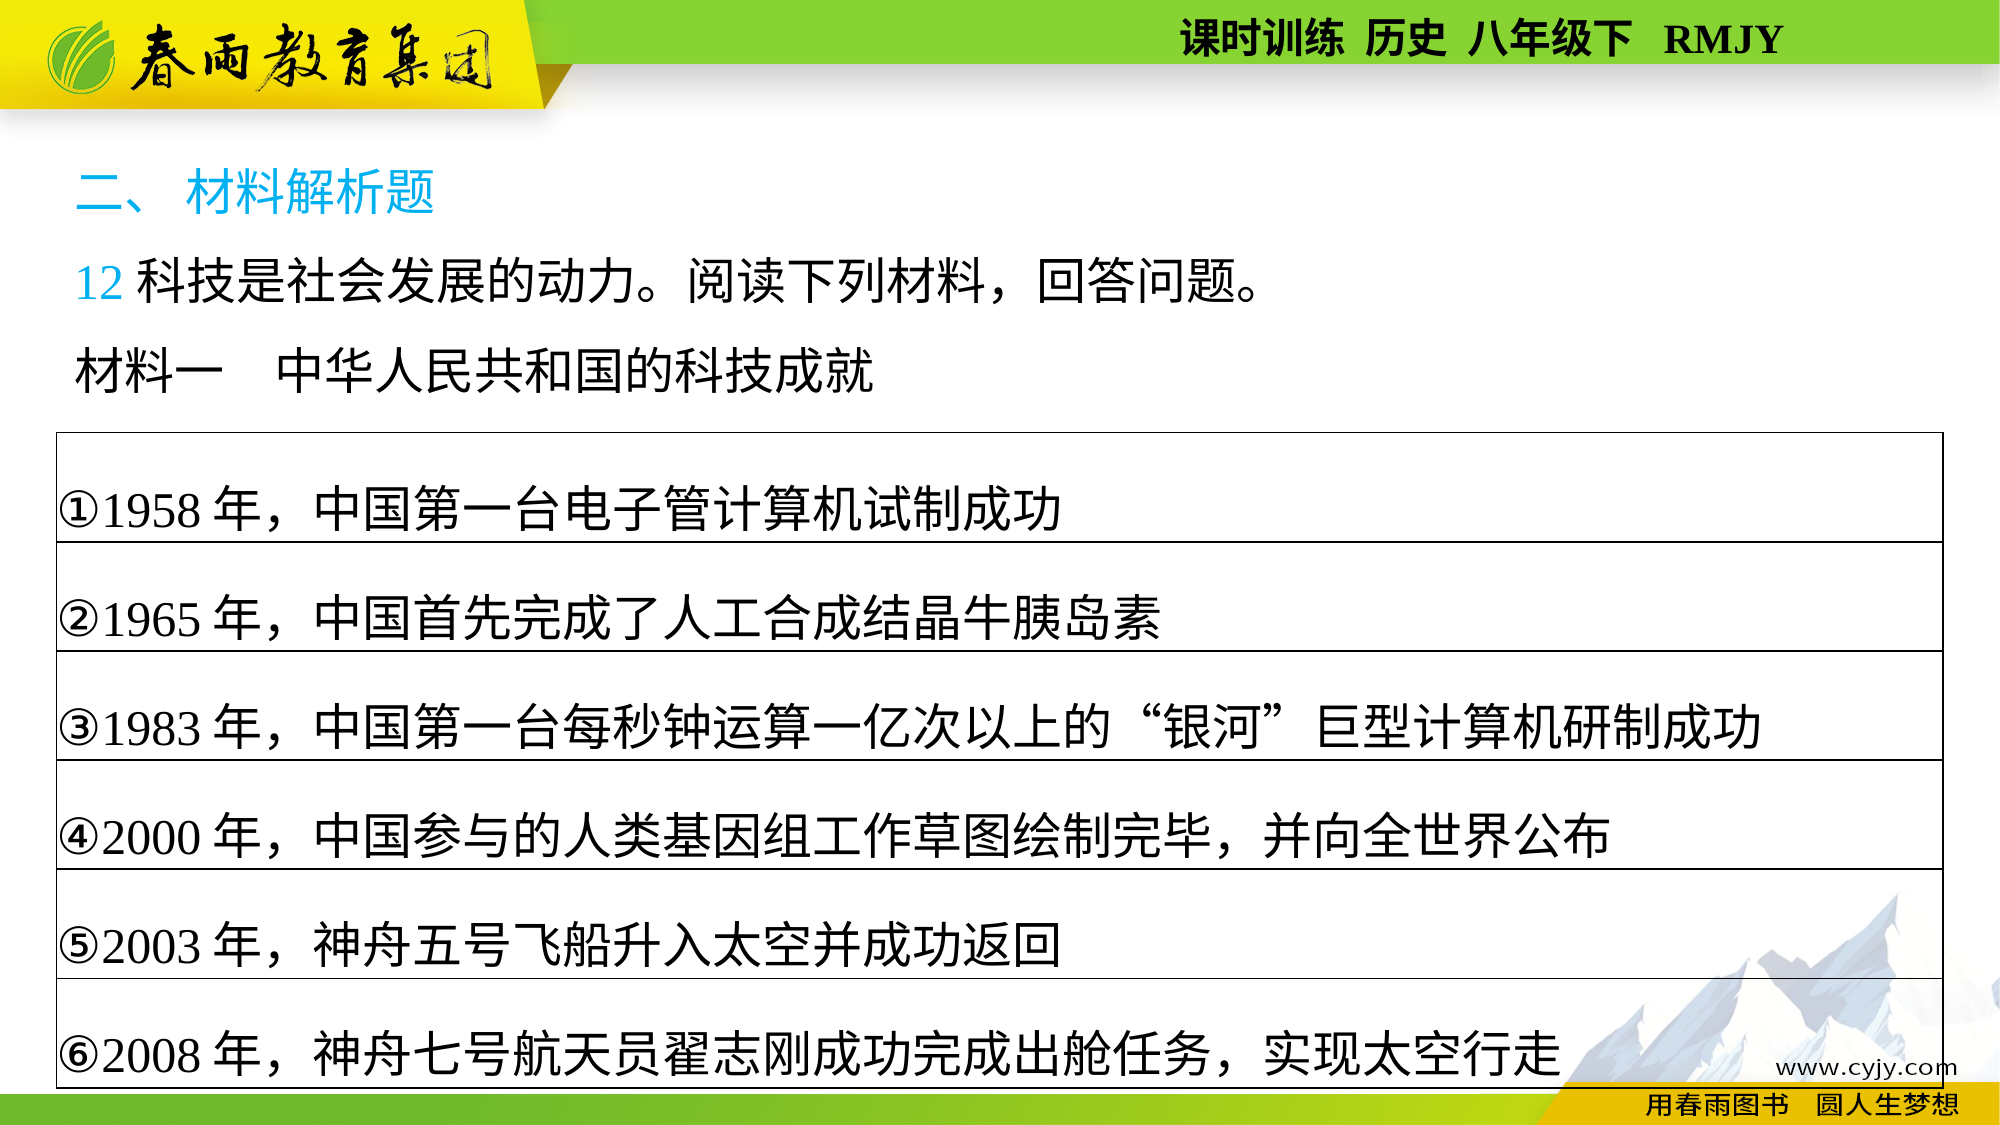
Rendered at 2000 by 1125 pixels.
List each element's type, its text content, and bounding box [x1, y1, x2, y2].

table_cell ④2000年，中国参与的人类基因组工作草图绘制完毕，并向全世界公布 [57, 761, 1942, 868]
table_cell ⑥2008年，神舟七号航天员翟志刚成功完成出舱任务，实现太空行走 [57, 979, 1942, 1087]
table_cell ②1965年，中国首先完成了人工合成结晶牛胰岛素 [57, 543, 1942, 650]
list 二、 材料解析题 12科技是社会发展的动力。阅读下列材料，回答问题。 材料一 中华人民共和国的科技成就 [59, 122, 1944, 399]
table_cell ⑤2003年，神舟五号飞船升入太空并成功返回 [57, 870, 1942, 978]
picture [0, 0, 2000, 1125]
table_header ①1958年，中国第一台电子管计算机试制成功 [57, 433, 1942, 541]
table_cell ③1983年，中国第一台每秒钟运算一亿次以上的“银河”巨型计算机研制成功 [57, 652, 1942, 759]
